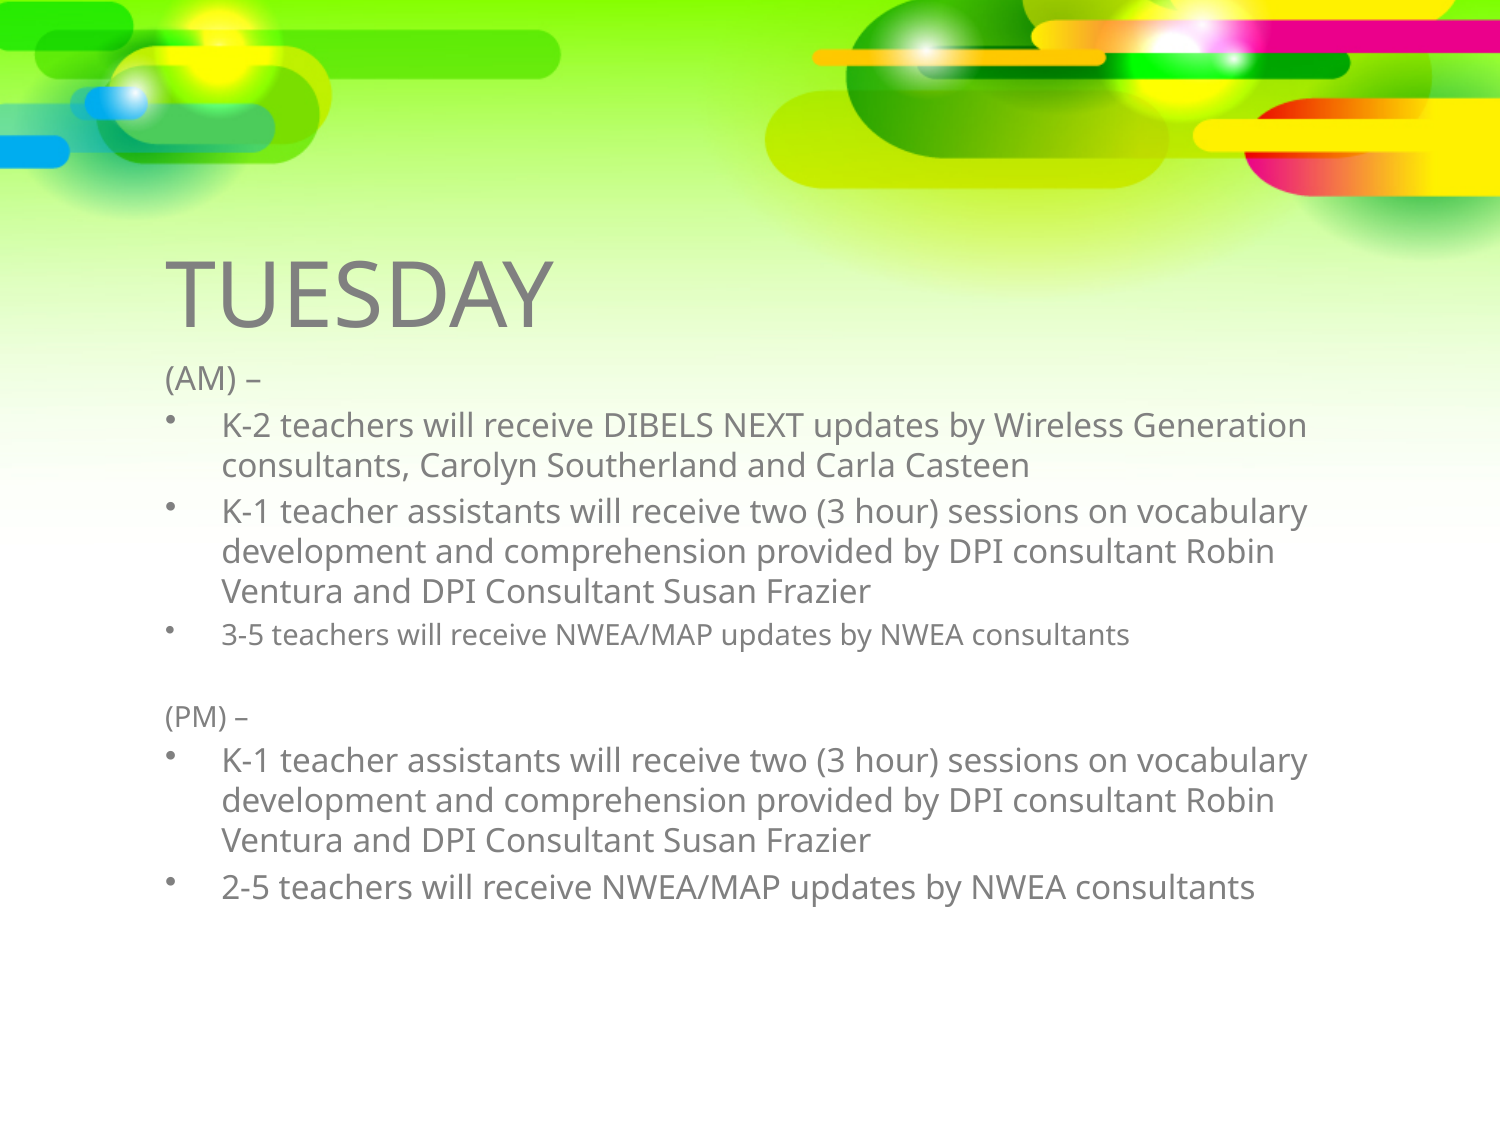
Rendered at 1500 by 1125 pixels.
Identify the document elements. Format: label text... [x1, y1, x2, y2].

list (AM) – K-2 teachers will receive DIBELS NEXT updates by Wireless Generation consultants, Carolyn Southerland and Carla Casteen K-1 teacher assistants will receive two (3 hour) sessions on vocabulary development and comprehension provided by DPI consultant Robin Ventura and DPI Consultant Susan Frazier 3-5 teachers will receive NWEA/MAP updates by NWEA consultants (PM) – K-1 teacher assistants will receive two (3 hour) sessions on vocabulary development and comprehension provided by DPI consultant Robin Ventura and DPI Consultant Susan Frazier 2-5 teachers will receive NWEA/MAP updates by NWEA consultants [150, 350, 1350, 1088]
picture [0, 0, 1500, 1125]
title TUESDAY [150, 232, 1350, 350]
